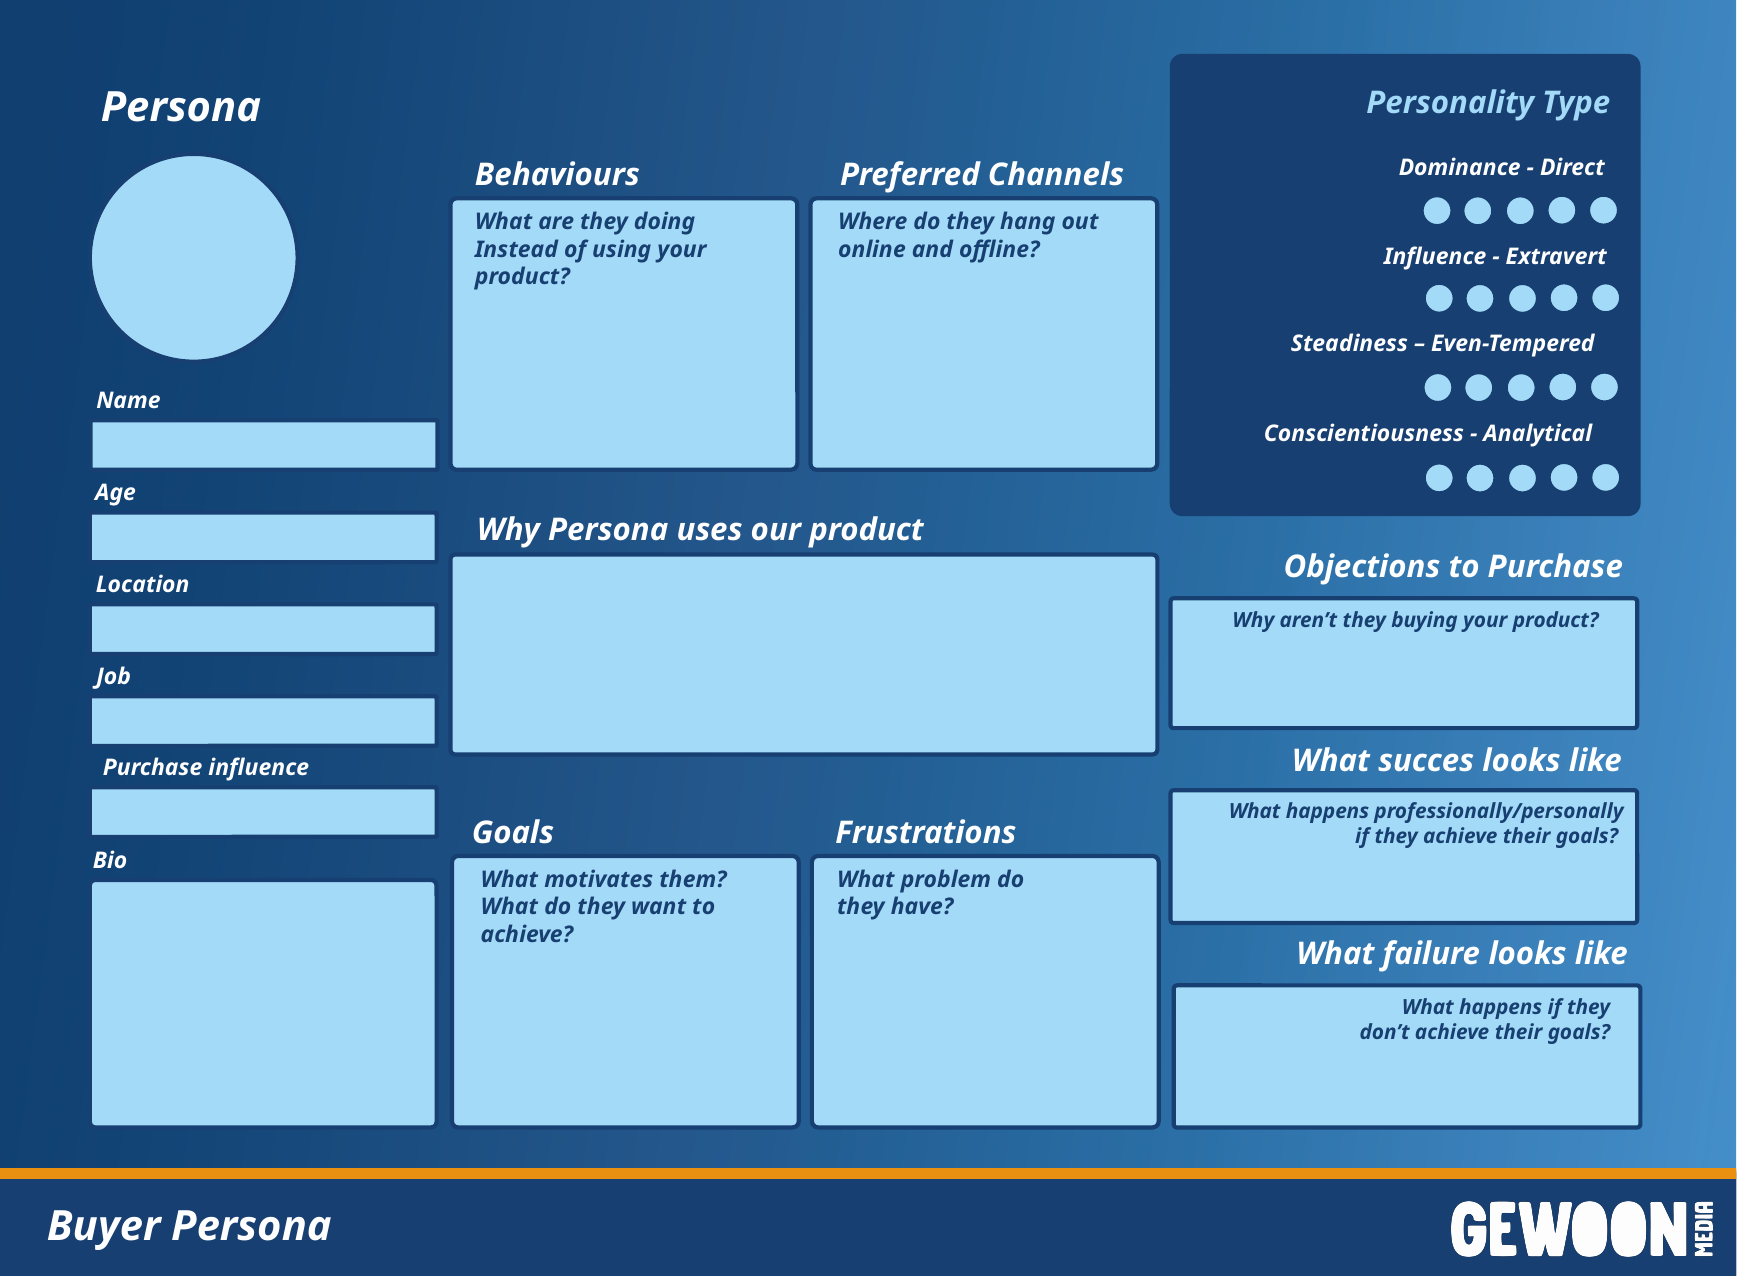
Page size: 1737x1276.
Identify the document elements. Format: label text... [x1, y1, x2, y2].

picture [1451, 1201, 1713, 1258]
text_box Persona [86, 72, 277, 137]
text_box Name [81, 378, 176, 421]
text_box [1502, 193, 1538, 229]
text_box [1460, 193, 1496, 229]
text_box [448, 196, 800, 472]
text_box [88, 418, 440, 472]
text_box What succes looks like [1276, 732, 1638, 785]
text_box What are they doing Instead of using your product? [459, 199, 722, 297]
text_box Frustrations [820, 804, 1032, 857]
text_box What failure looks like [1281, 925, 1644, 978]
text_box Location [81, 562, 205, 605]
text_box What motivates them? What do they want to achieve? [465, 857, 743, 955]
text_box Purchase influence [88, 745, 325, 788]
text_box [1419, 193, 1455, 229]
text_box [1545, 369, 1581, 405]
text_box [808, 196, 1160, 472]
text_box [87, 151, 300, 364]
text_box Behaviours [460, 146, 655, 199]
text_box [448, 552, 1160, 757]
text_box Why Persona uses our product [462, 501, 940, 554]
text_box [87, 694, 439, 748]
text_box Bio [78, 837, 143, 880]
text_box Buyer Persona [0, 1179, 1737, 1276]
text_box Conscientiousness - Analytical [1248, 410, 1608, 453]
text_box What happens if they don’t achieve their goals? [1344, 986, 1625, 1051]
text_box Where do they hang out online and offline? [823, 199, 1114, 269]
text_box [1169, 53, 1641, 517]
text_box [1421, 280, 1457, 316]
text_box Dominance - Direct [1383, 145, 1620, 188]
text_box [1168, 596, 1640, 731]
text_box [1420, 369, 1456, 406]
text_box What happens professionally/personally if they achieve their goals? [1154, 790, 1639, 855]
text_box [1461, 370, 1497, 406]
text_box [809, 853, 1161, 1130]
text_box [1546, 280, 1582, 316]
text_box [87, 785, 439, 839]
text_box [1588, 459, 1624, 496]
text_box Steadiness – Even-Tempered [1275, 320, 1610, 364]
text_box [1421, 460, 1457, 496]
text_box [1503, 370, 1539, 406]
text_box [87, 602, 439, 657]
text_box [449, 853, 801, 1130]
picture [0, 0, 1737, 1168]
text_box What problem do they have? [822, 856, 1040, 927]
text_box [1168, 792, 1640, 926]
text_box [1586, 369, 1623, 405]
text_box [0, 1168, 1737, 1179]
text_box Objections to Purchase [1268, 538, 1639, 591]
text_box Goals [457, 804, 569, 857]
text_box [1585, 192, 1622, 228]
text_box [1462, 460, 1498, 496]
text_box Personality Type [1351, 74, 1626, 127]
text_box Age [80, 470, 151, 513]
text_box [1544, 192, 1580, 228]
text_box [1588, 280, 1624, 316]
text_box Job [81, 654, 147, 697]
text_box [1546, 459, 1582, 496]
text_box [87, 510, 439, 565]
text_box [1504, 280, 1541, 317]
text_box [1504, 460, 1541, 496]
text_box [87, 877, 439, 1130]
text_box Why aren’t they buying your product? [1217, 599, 1614, 640]
text_box Influence - Extravert [1368, 234, 1622, 277]
text_box Preferred Channels [825, 146, 1140, 199]
text_box [1171, 983, 1643, 1130]
text_box [1462, 280, 1498, 317]
